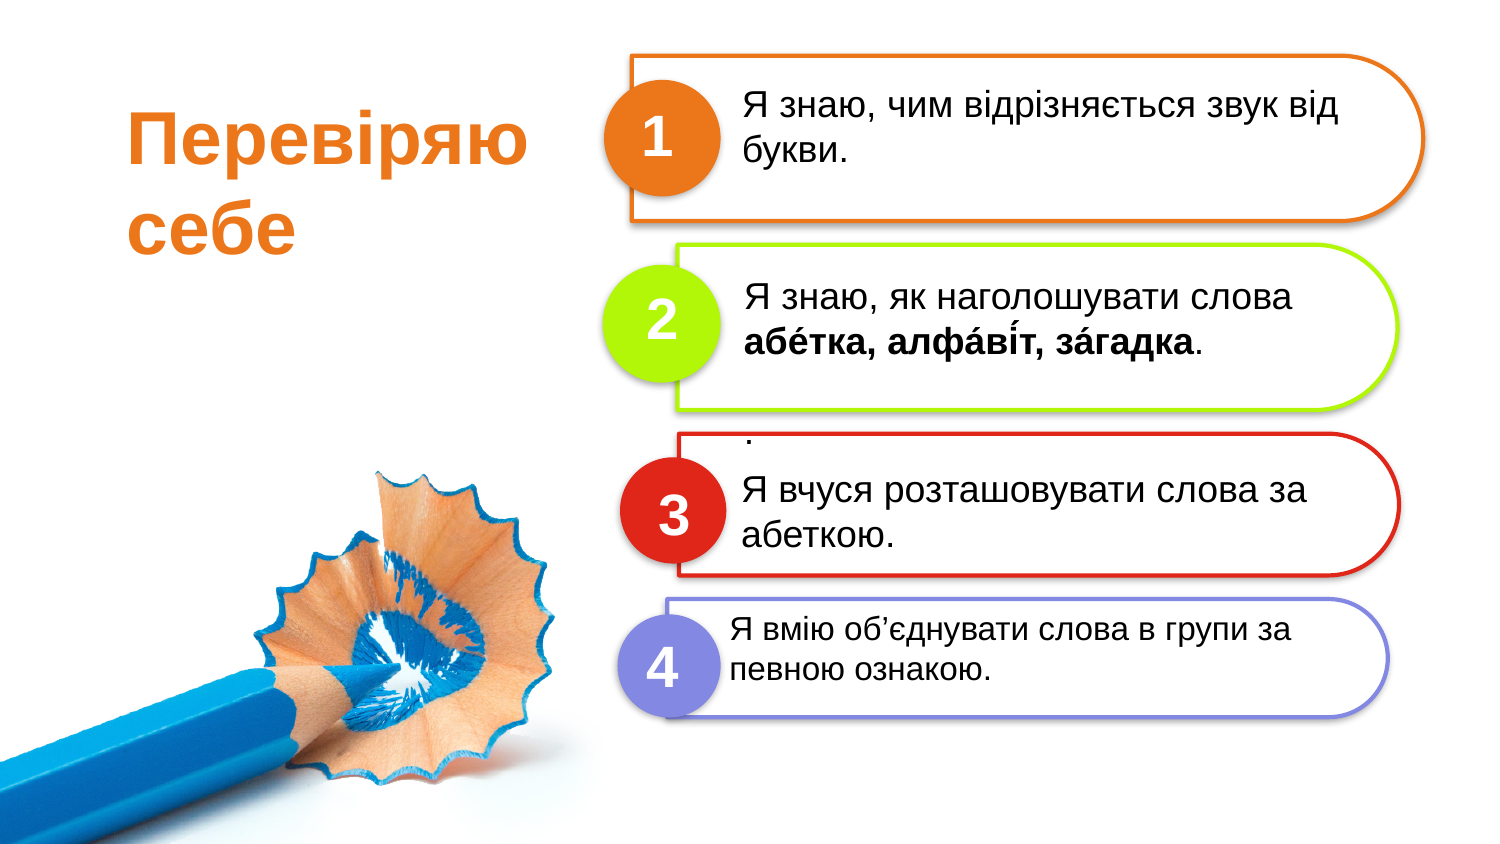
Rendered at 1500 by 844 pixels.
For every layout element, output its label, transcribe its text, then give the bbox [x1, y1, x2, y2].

text_box [1388, 287, 1399, 368]
text_box [628, 79, 697, 90]
text_box [601, 263, 722, 384]
text_box [603, 104, 614, 173]
text_box 3 [644, 469, 707, 555]
text_box [636, 613, 714, 719]
text_box 4 [631, 621, 694, 707]
text_box [617, 94, 722, 198]
text_box Я вмію об’єднувати слова в групи за певною ознакою. [714, 599, 1400, 695]
text_box [616, 630, 631, 702]
text_box 1 [614, 90, 702, 176]
text_box Я вчуся розташовувати слова за абеткою. [726, 457, 1357, 562]
text_box Я знаю, чим відрізняється звук від букви. [727, 72, 1424, 178]
text_box [678, 460, 1400, 577]
text_box [631, 54, 1414, 222]
text_box 2 [631, 273, 694, 359]
text_box Я знаю, як наголошувати слова абе́тка, алфа́ві́т, за́гадка. . [729, 265, 1388, 460]
text_box [619, 456, 728, 565]
text_box [678, 432, 729, 491]
text_box [666, 598, 1338, 633]
text_box [700, 695, 1376, 718]
picture [0, 469, 636, 844]
list Перевіряю себе [112, 79, 578, 281]
text_box [676, 243, 1371, 411]
